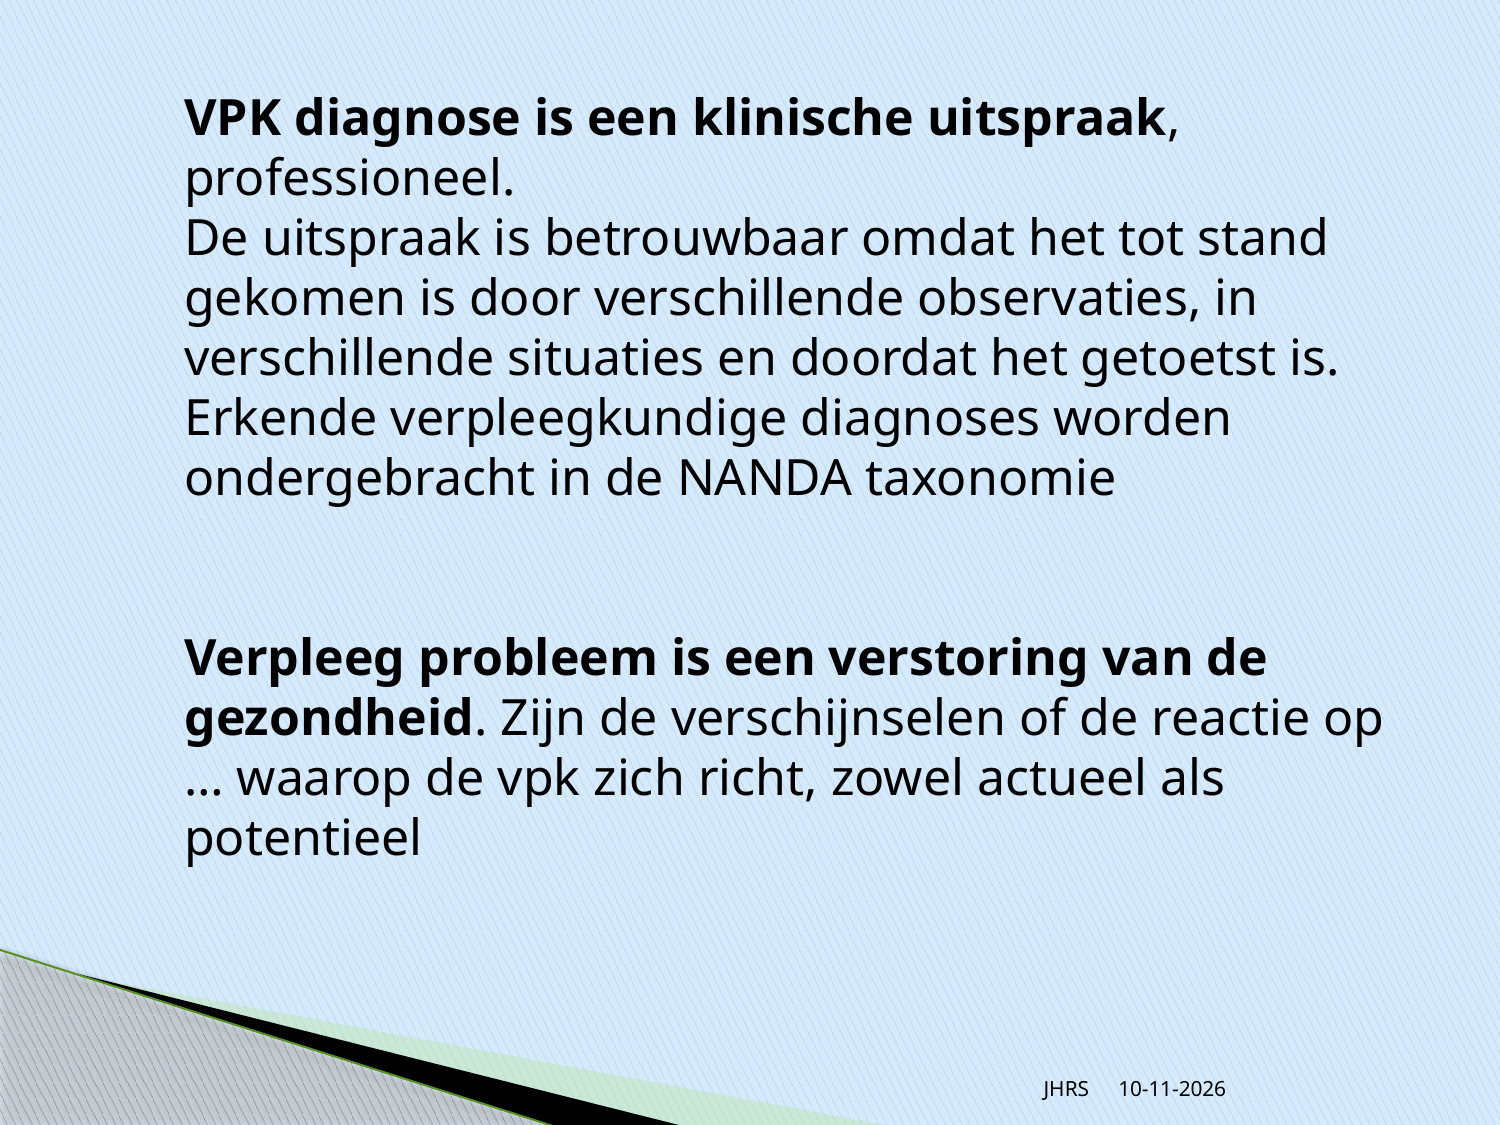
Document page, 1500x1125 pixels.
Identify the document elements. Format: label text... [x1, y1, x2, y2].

footer JHRS [718, 1051, 1105, 1112]
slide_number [1105, 1051, 1419, 1112]
text_box VPK diagnose is een klinische uitspraak, professioneel. De uitspraak is betrouwbaar omdat het tot stand gekomen is door verschillende observaties, in verschillende situaties en doordat het getoetst is. Erkende verpleegkundige diagnoses worden ondergebracht in de NANDA taxonomie Verpleeg probleem is een verstoring van de gezondheid. Zijn de verschijnselen of de reactie op … waarop de vpk zich richt, zowel actueel als potentieel [151, 78, 1416, 873]
